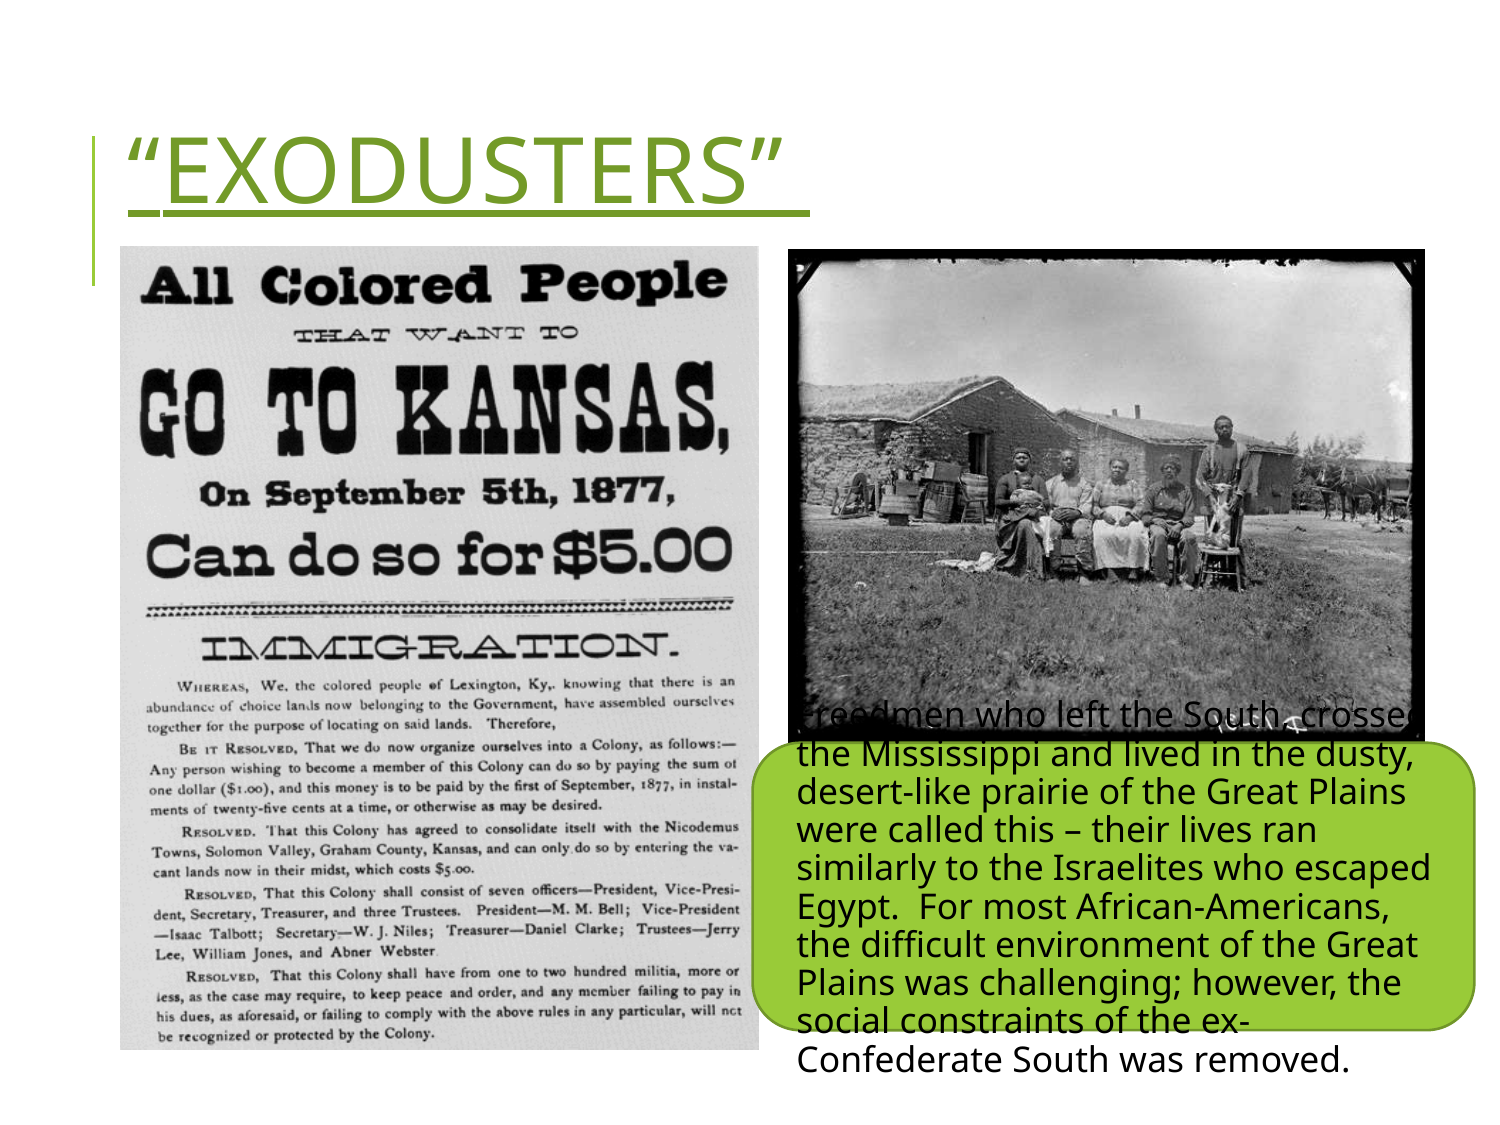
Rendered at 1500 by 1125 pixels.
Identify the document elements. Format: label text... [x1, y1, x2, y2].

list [120, 246, 760, 1050]
title “Exodusters” [112, 53, 1309, 300]
text_box Freedmen who left the South, crossed the Mississippi and lived in the dusty, desert-like prairie of the Great Plains were called this – their lives ran similarly to the Israelites who escaped Egypt. For most African-Americans, the difficult environment of the Great Plains was challenging; however, the social constraints of the ex-Confederate South was removed. [766, 741, 1476, 1032]
picture [787, 248, 1426, 743]
